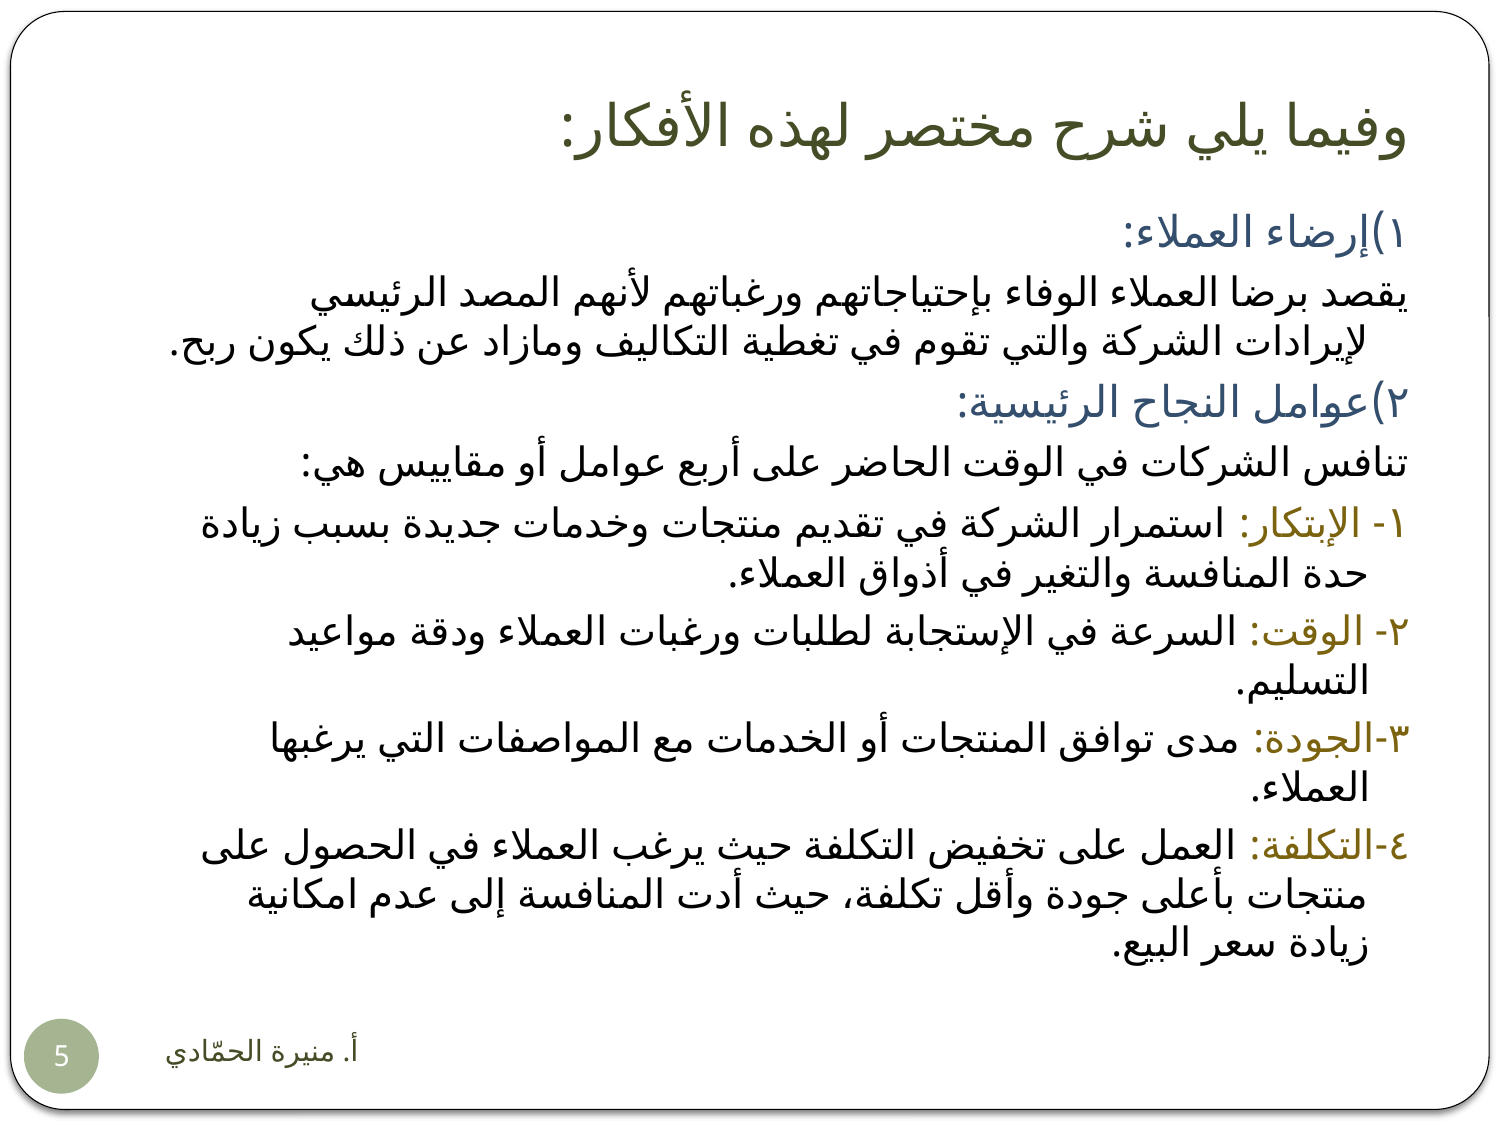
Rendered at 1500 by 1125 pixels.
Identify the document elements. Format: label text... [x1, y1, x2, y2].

footer أ. منيرة الحمّادي [150, 1012, 800, 1088]
list ١)إرضاء العملاء: يقصد برضا العملاء الوفاء بإحتياجاتهم ورغباتهم لأنهم المصد الرئيسي لإيرادات الشركة والتي تقوم في تغطية التكاليف ومازاد عن ذلك يكون ربح. ٢)عوامل النجاح الرئيسية: تنافس الشركات في الوقت الحاضر على أربع عوامل أو مقاييس هي: ١- الإبتكار: استمرار الشركة في تقديم منتجات وخدمات جديدة بسبب زيادة حدة المنافسة والتغير في أذواق العملاء. ٢- الوقت: السرعة في الإستجابة لطلبات ورغبات العملاء ودقة مواعيد التسليم. ٣-الجودة: مدى توافق المنتجات أو الخدمات مع المواصفات التي يرغبها العملاء. ٤-التكلفة: العمل على تخفيض التكلفة حيث يرغب العملاء في الحصول على منتجات بأعلى جودة وأقل تكلفة، حيث أدت المنافسة إلى عدم امكانية زيادة سعر البيع. [150, 196, 1425, 988]
slide_number 5 [23, 1018, 99, 1094]
title وفيما يلي شرح مختصر لهذه الأفكار: [150, 45, 1425, 173]
